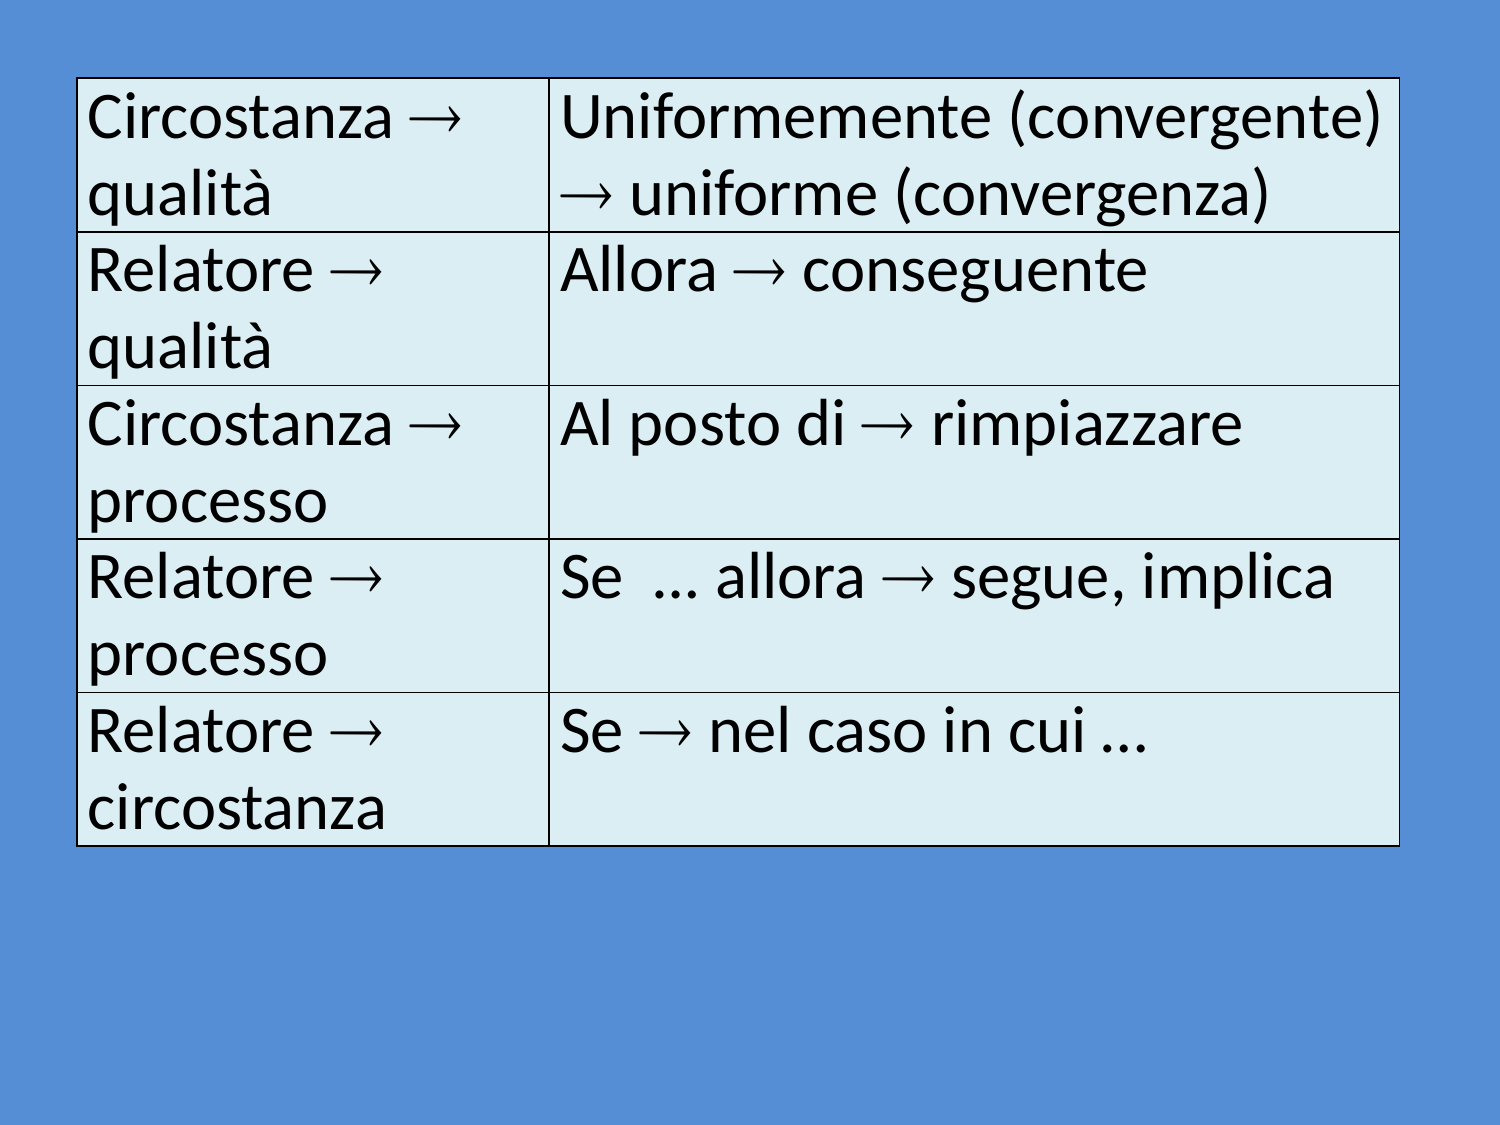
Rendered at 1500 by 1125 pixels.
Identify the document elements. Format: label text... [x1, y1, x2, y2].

table_cell Circostanza  processo [78, 386, 548, 538]
table_cell Al posto di  rimpiazzare [550, 386, 1399, 538]
table_header Circostanza  qualità [78, 79, 548, 231]
table_cell Se … allora  segue, implica [550, 540, 1399, 692]
table_cell Relatore  circostanza [78, 693, 548, 845]
table_header Uniformemente (convergente)  uniforme (convergenza) [550, 79, 1399, 231]
table_cell Se  nel caso in cui … [550, 693, 1399, 845]
table_cell Allora  conseguente [550, 233, 1399, 385]
table_cell Relatore  qualità [78, 233, 548, 385]
table_cell Relatore  processo [78, 540, 548, 692]
